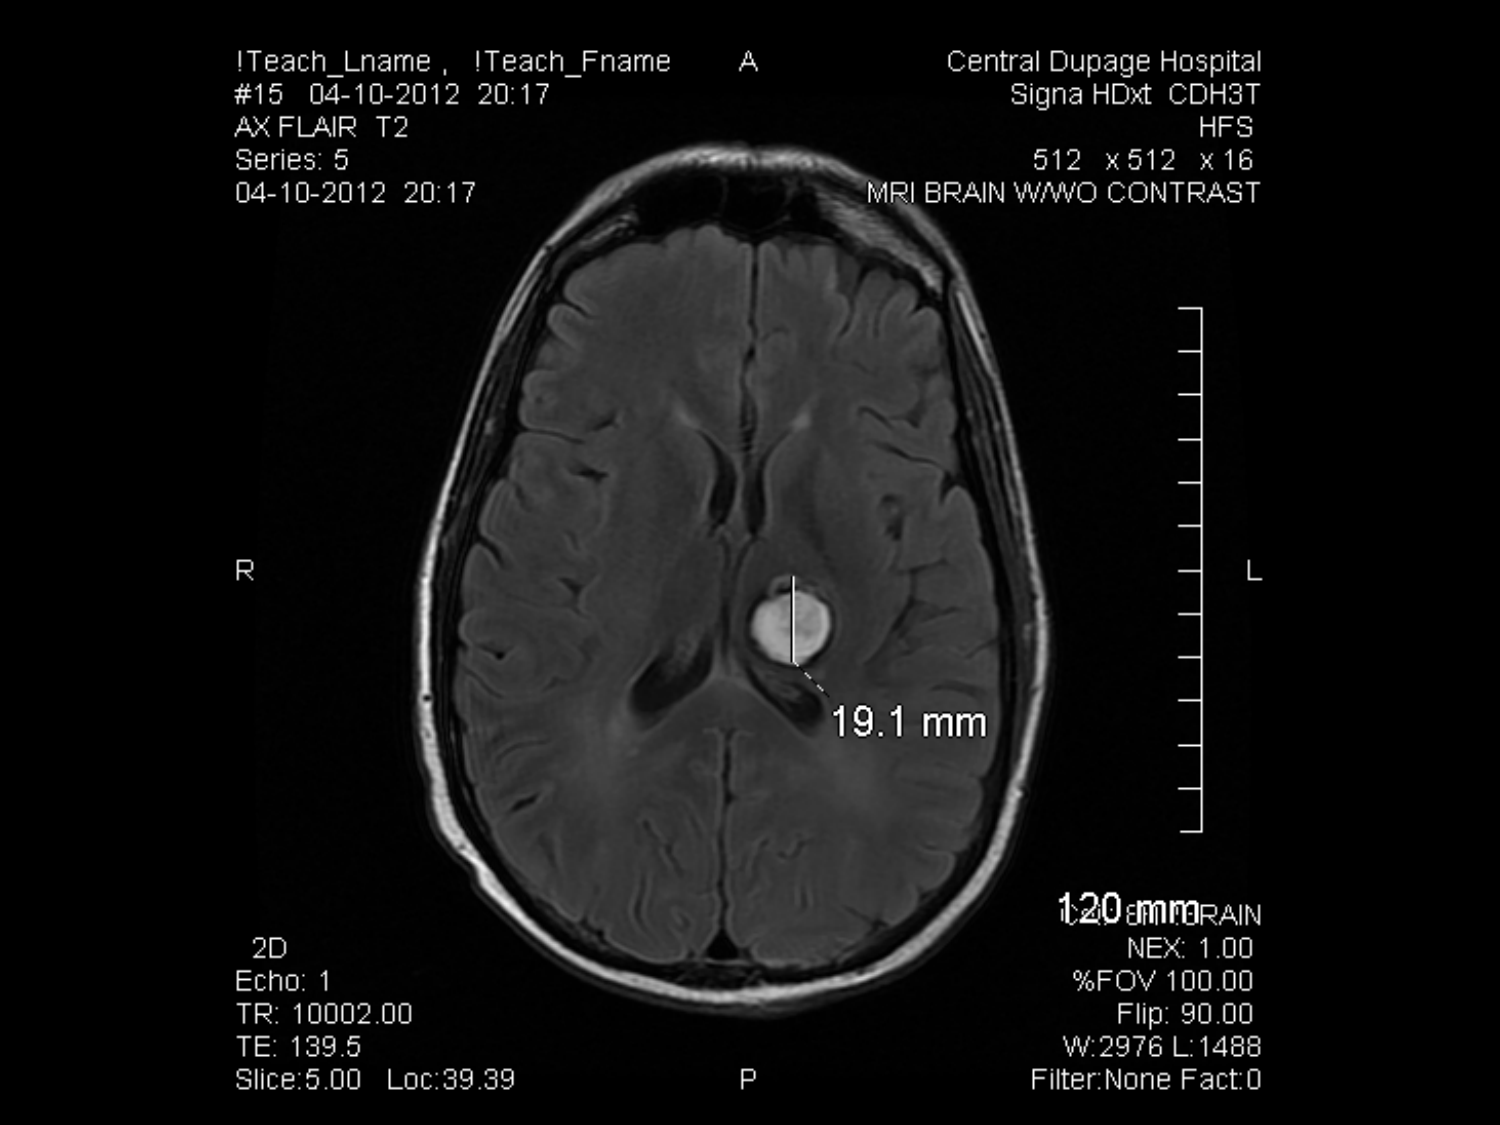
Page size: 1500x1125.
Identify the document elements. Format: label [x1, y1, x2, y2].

picture [224, 44, 1276, 1096]
